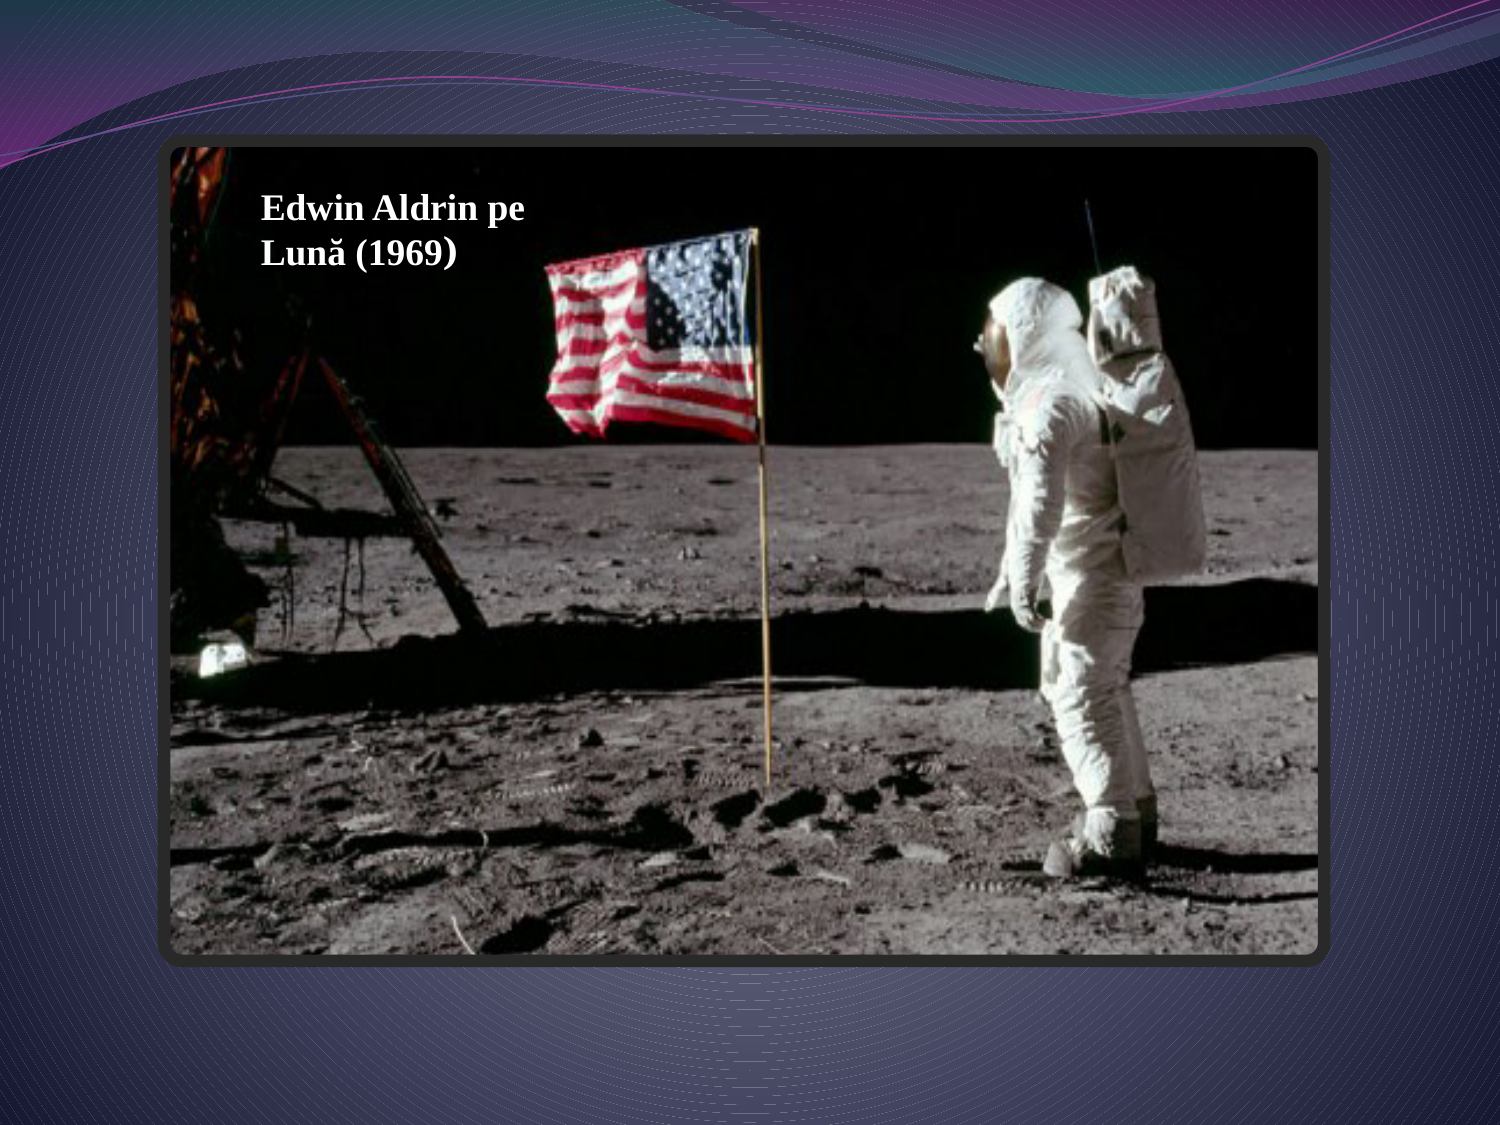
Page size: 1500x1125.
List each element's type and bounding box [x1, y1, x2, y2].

picture [163, 140, 1325, 962]
